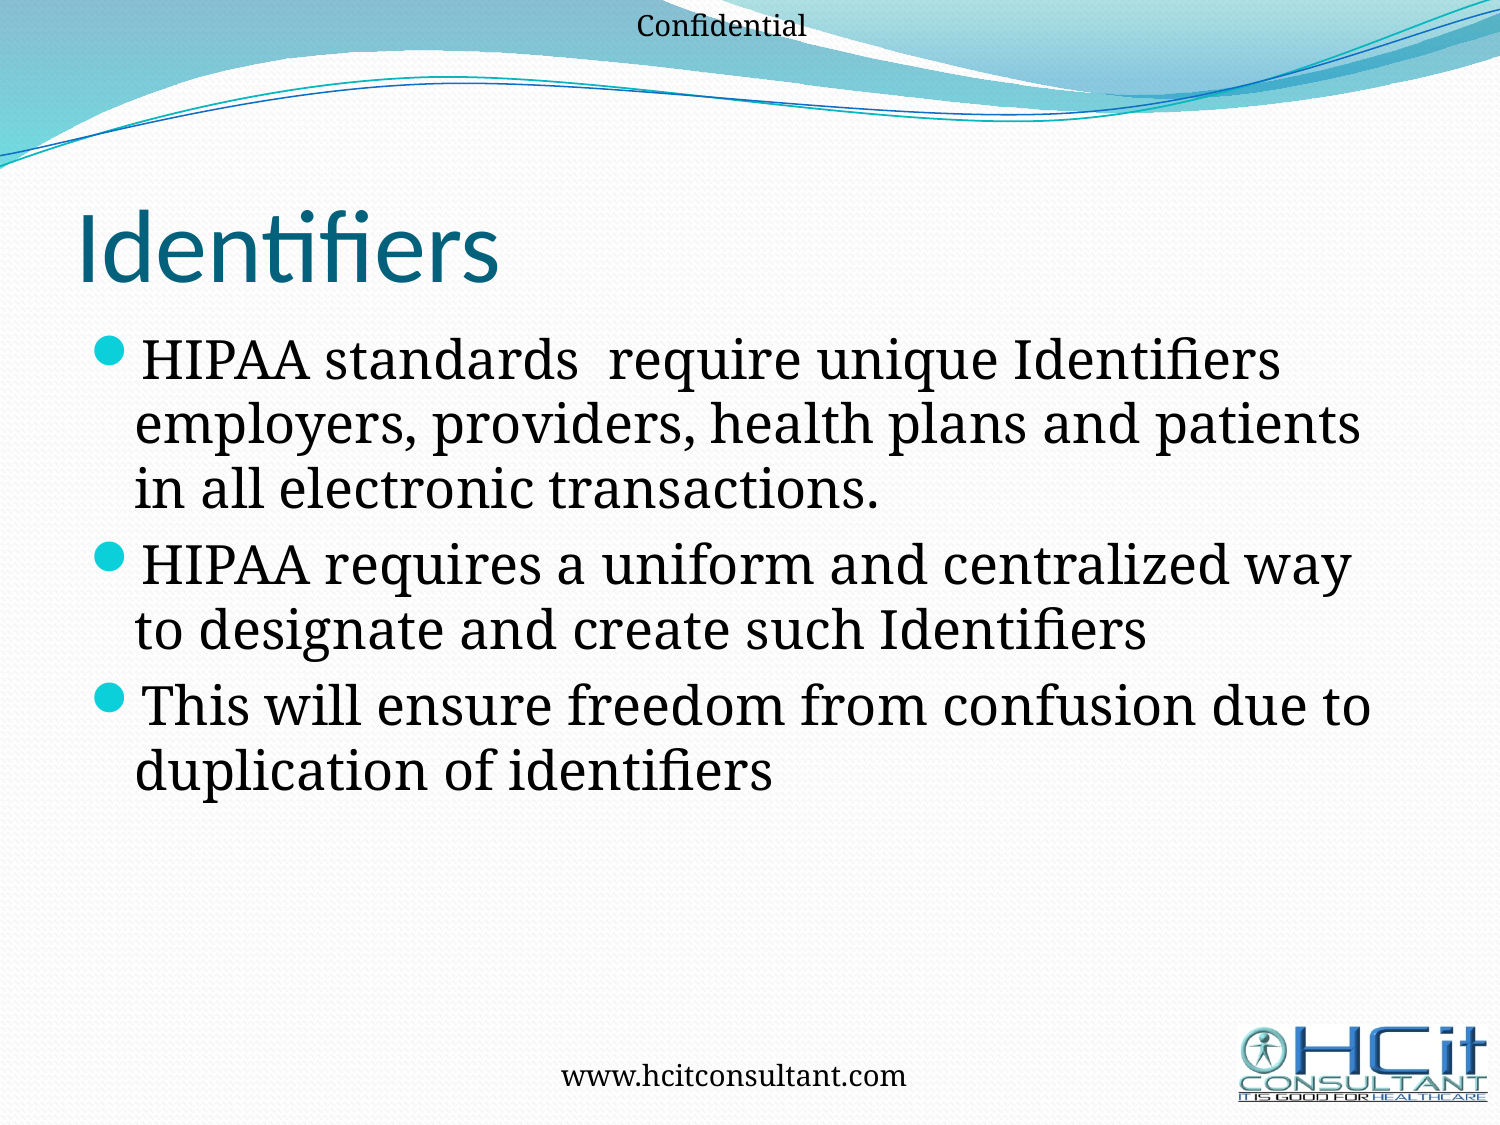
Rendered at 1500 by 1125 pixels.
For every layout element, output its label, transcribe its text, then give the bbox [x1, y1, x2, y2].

title Identifiers [74, 115, 1426, 304]
list HIPAA standards require unique Identifiers employers, providers, health plans and patients in all electronic transactions. HIPAA requires a uniform and centralized way to designate and create such Identifiers This will ensure freedom from confusion due to duplication of identifiers [74, 317, 1426, 1038]
picture [1237, 1024, 1488, 1104]
slide_number 19 [1299, 1042, 1425, 1103]
